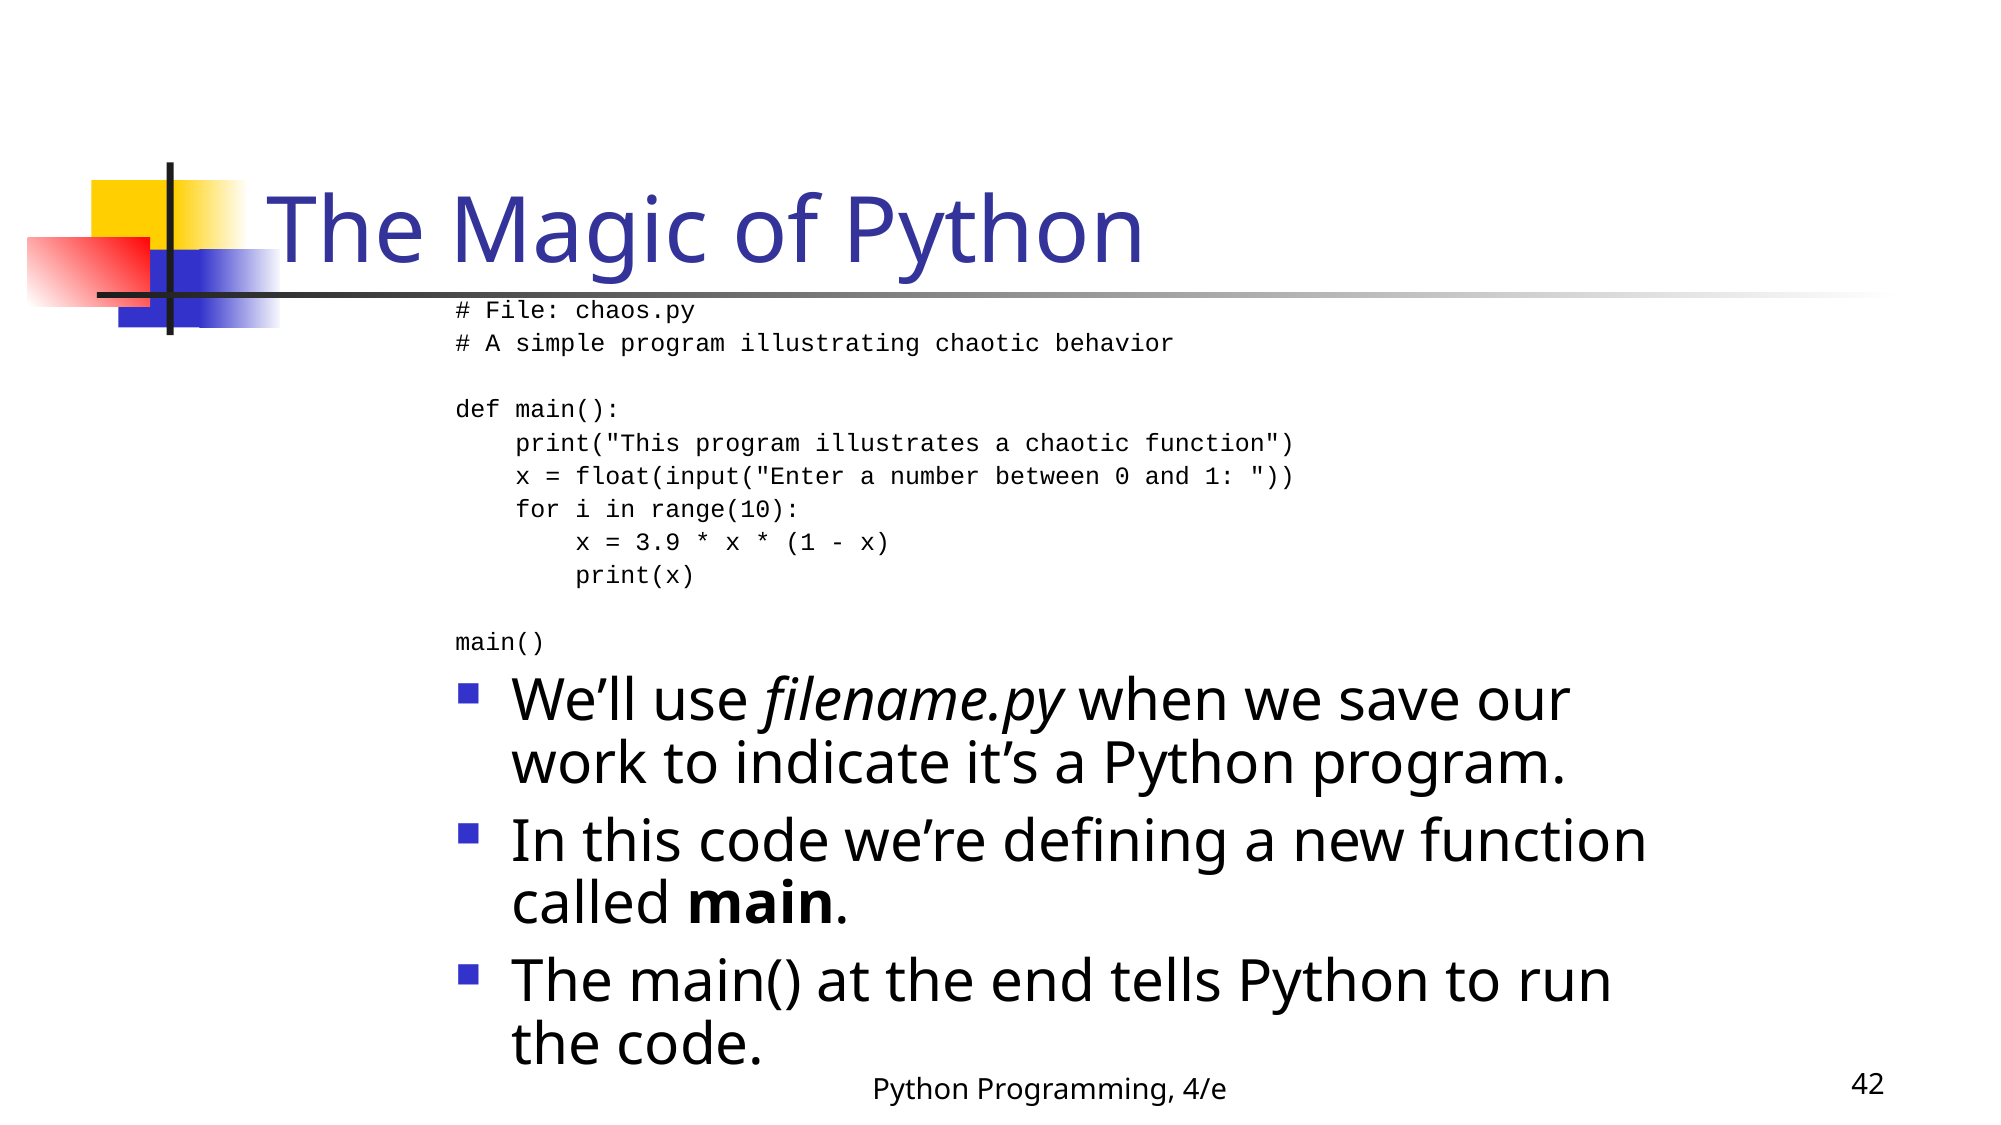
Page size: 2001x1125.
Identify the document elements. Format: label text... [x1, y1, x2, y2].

slide_number 42 [1483, 1037, 1901, 1113]
list # File: chaos.py # A simple program illustrating chaotic behavior def main(): print("This program illustrates a chaotic function") x = float(input("Enter a number between 0 and 1: ")) for i in range(10): x = 3.9 * x * (1 - x) print(x) main() We’ll use filename.py when we save our work to indicate it’s a Python program. In this code we’re defining a new function called main. The main() at the end tells Python to run the code. [440, 288, 1716, 1125]
title The Magic of Python [251, 101, 1957, 289]
footer Python Programming, 4/e [733, 1037, 1367, 1113]
